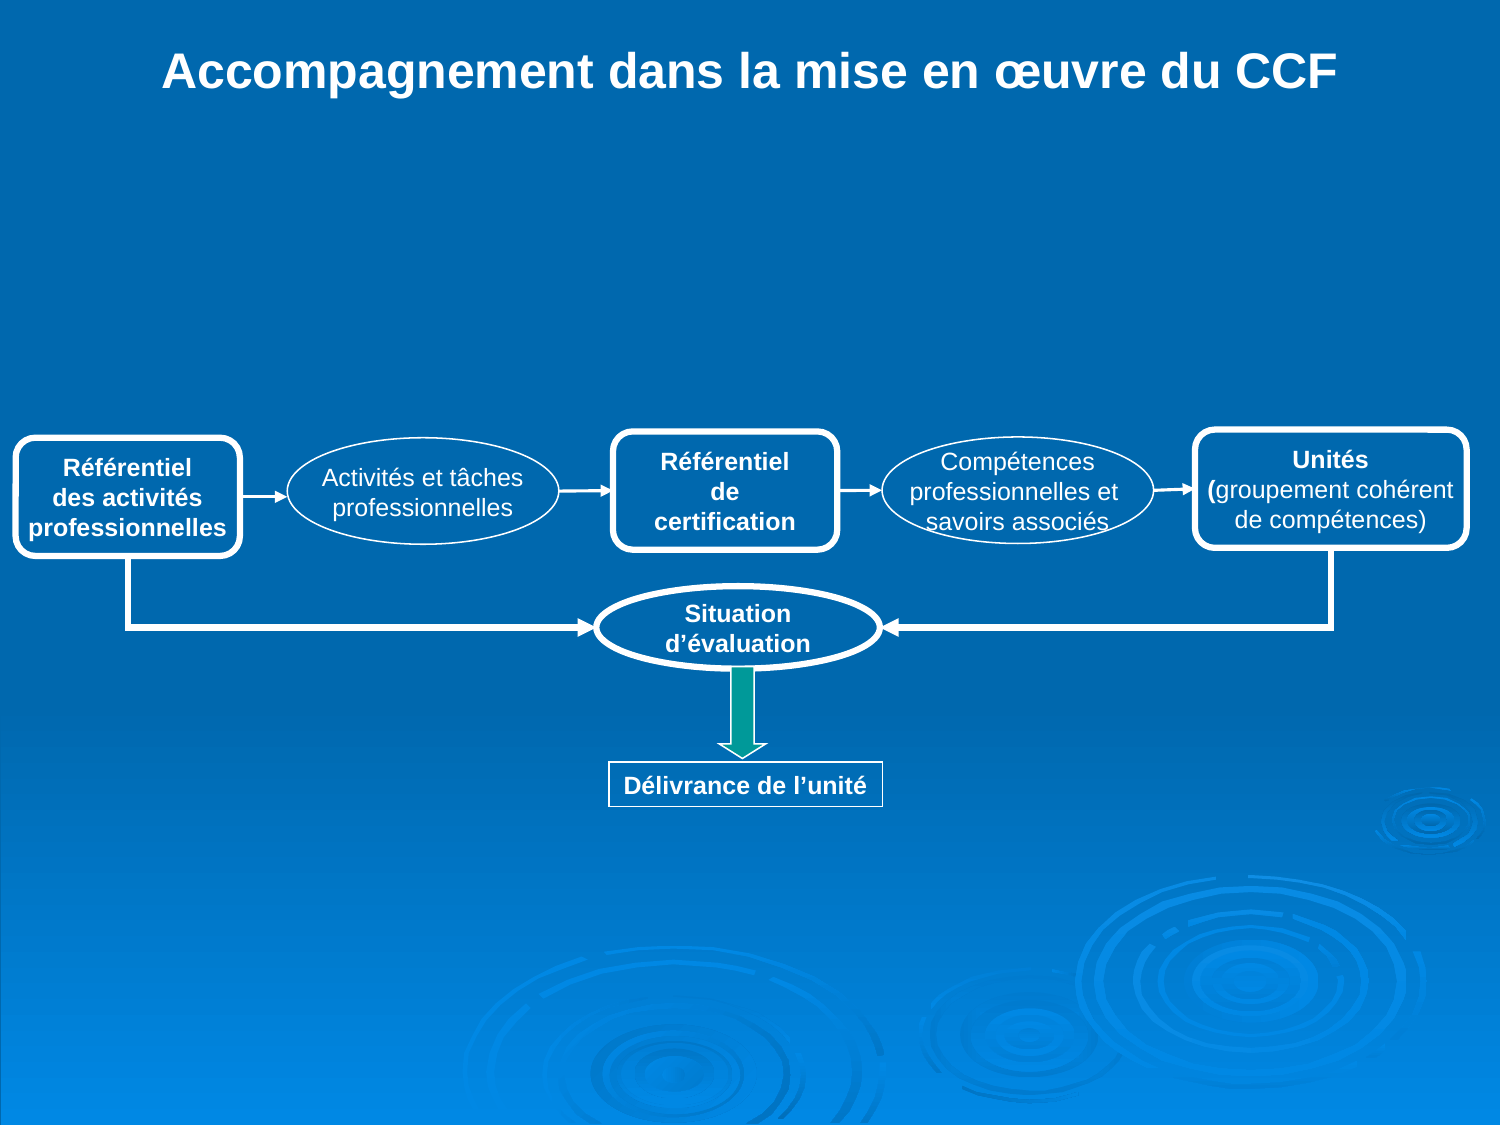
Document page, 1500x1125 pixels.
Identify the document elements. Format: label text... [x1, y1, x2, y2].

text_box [15, 437, 553, 557]
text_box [127, 547, 1332, 669]
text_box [608, 666, 884, 809]
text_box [558, 431, 1150, 546]
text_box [1153, 429, 1467, 549]
text_box Accompagnement dans la mise en œuvre du CCF [41, 30, 1459, 106]
